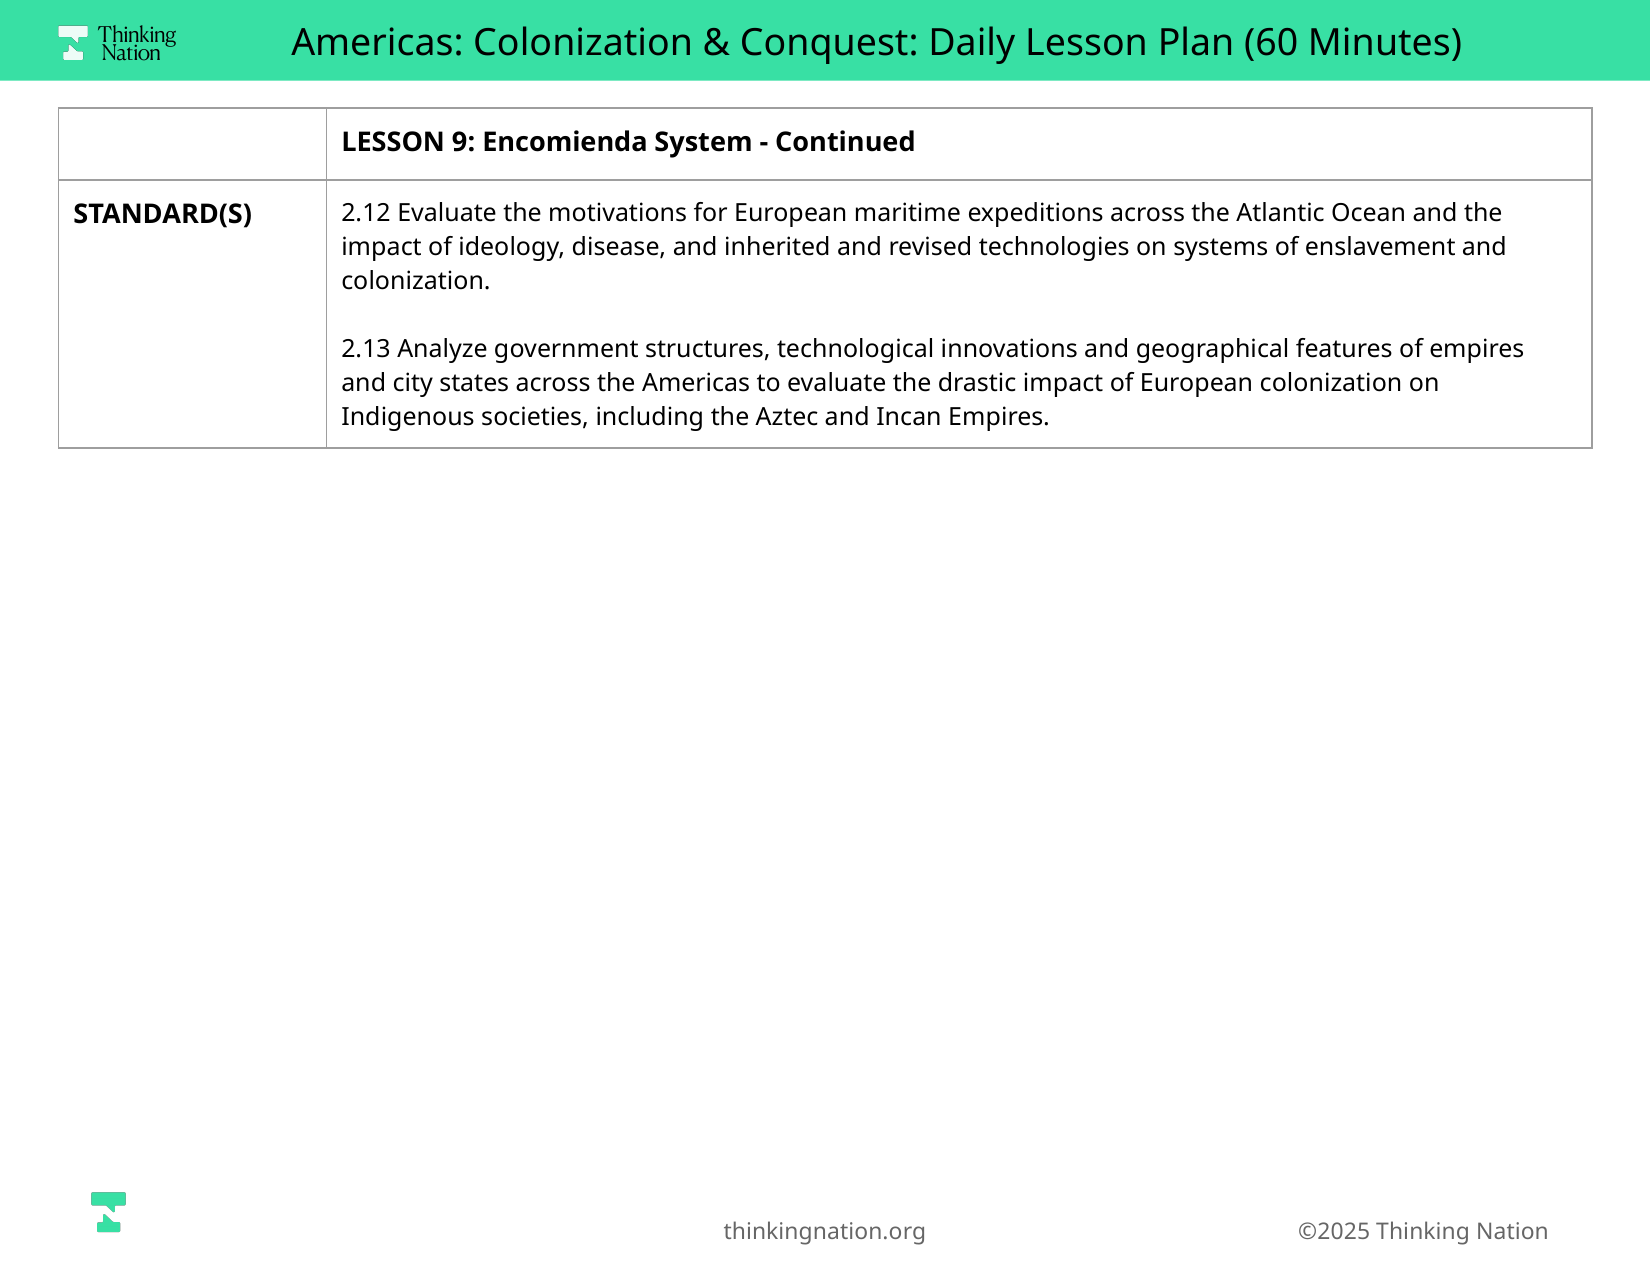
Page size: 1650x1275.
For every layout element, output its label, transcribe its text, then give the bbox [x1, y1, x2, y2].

text_box thinkingnation.org [629, 1200, 1021, 1240]
text_box Americas: Colonization & Conquest: Daily Lesson Plan (60 Minutes) [0, 0, 1650, 81]
table_header [59, 109, 326, 179]
table_cell 2.12 Evaluate the motivations for European maritime expeditions across the Atlantic Ocean and the impact of ideology, disease, and inherited and revised technologies on systems of enslavement and colonization. 2.13 Analyze government structures, technological innovations and geographical features of empires and city states across the Americas to evaluate the drastic impact of European colonization on Indigenous societies, including the Aztec and Incan Empires. [327, 181, 1591, 447]
table_cell STANDARD(S) [59, 181, 326, 447]
table_header LESSON 9: Encomienda System - Continued [327, 109, 1591, 179]
picture [80, 1184, 136, 1240]
text_box ©2025 Thinking Nation [1174, 1200, 1566, 1240]
picture [45, 14, 180, 85]
